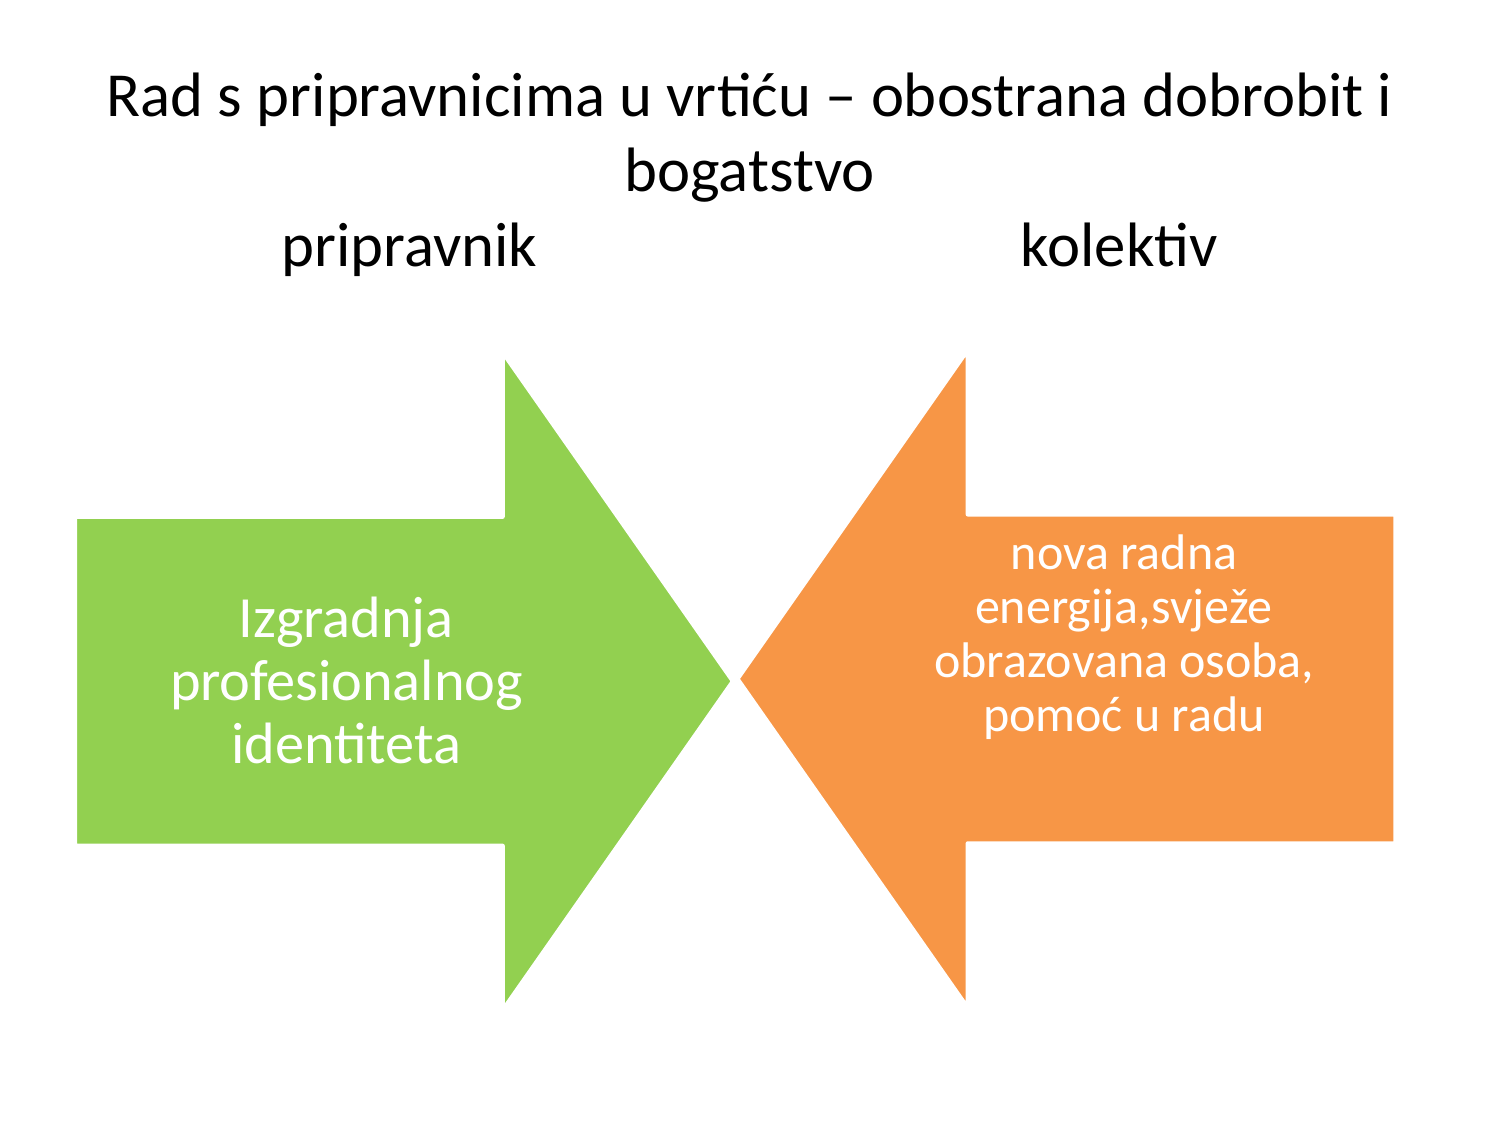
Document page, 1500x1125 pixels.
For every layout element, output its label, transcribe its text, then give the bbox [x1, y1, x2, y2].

title Rad s pripravnicima u vrtiću – obostrana dobrobit i bogatstvo pripravnik kolektiv [75, 45, 1425, 288]
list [74, 337, 1426, 1026]
